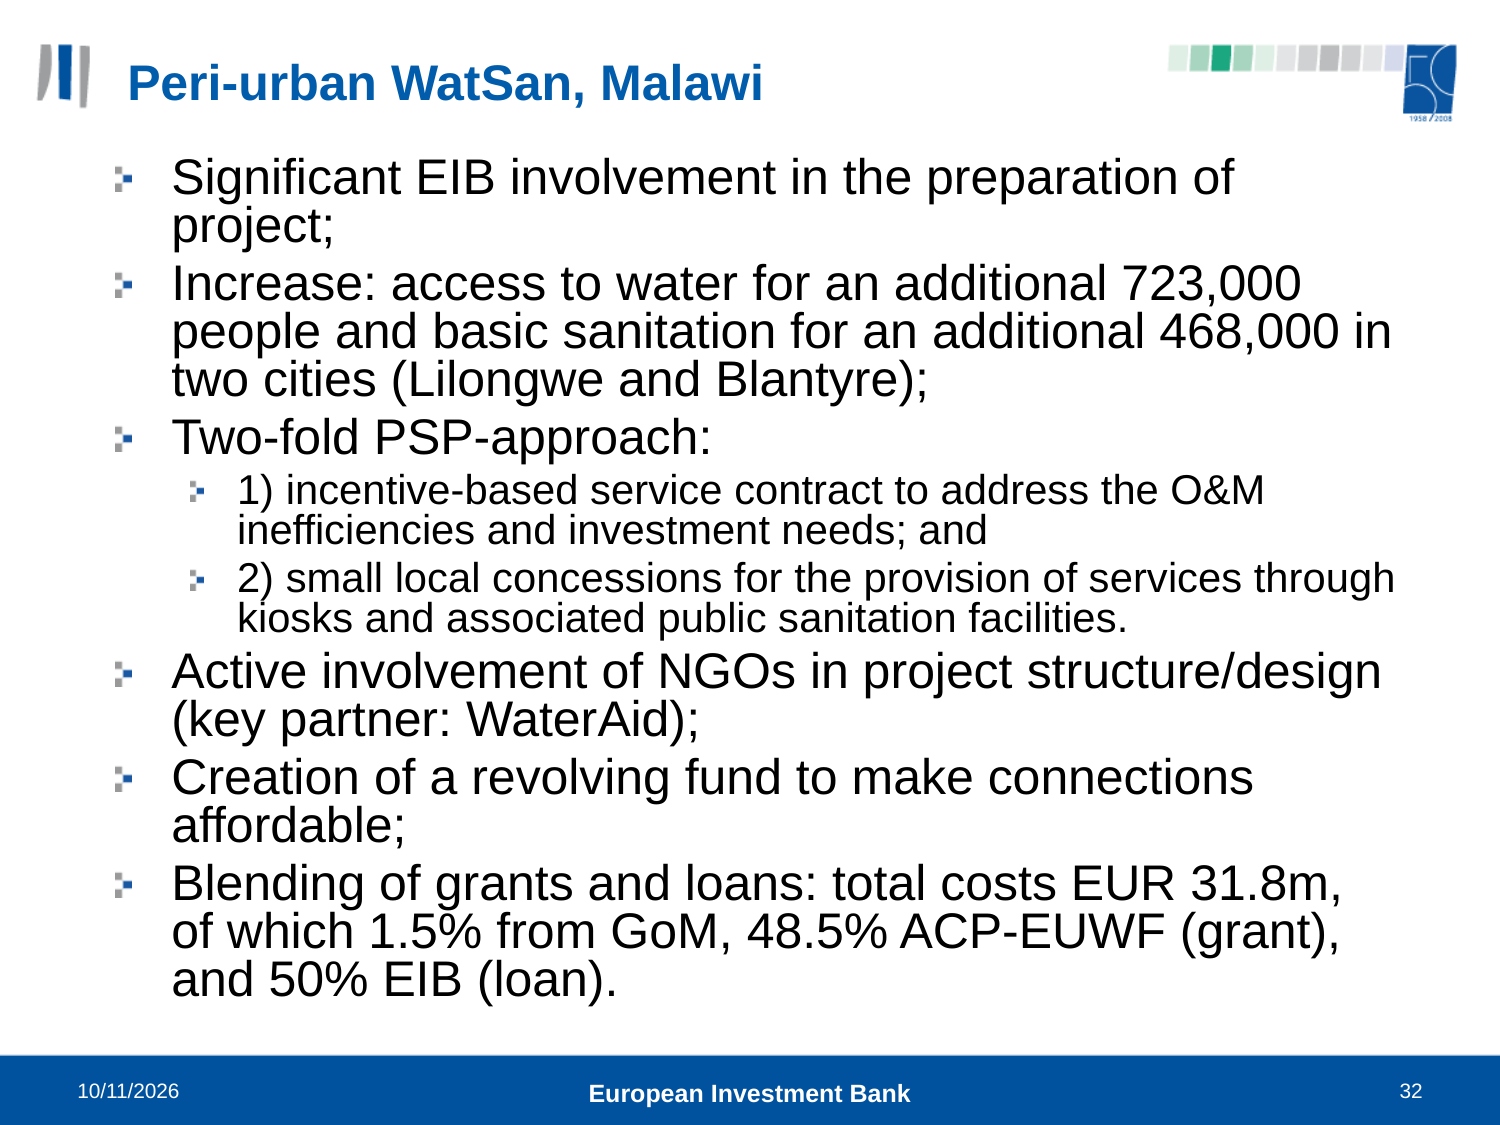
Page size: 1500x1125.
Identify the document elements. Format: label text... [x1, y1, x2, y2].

list Significant EIB involvement in the preparation of project; Increase: access to water for an additional 723,000 people and basic sanitation for an additional 468,000 in two cities (Lilongwe and Blantyre); Two-fold PSP-approach: 1) incentive-based service contract to address the O&M inefficiencies and investment needs; and 2) small local concessions for the provision of services through kiosks and associated public sanitation facilities. Active involvement of NGOs in project structure/design (key partner: WaterAid); Creation of a revolving fund to make connections affordable; Blending of grants and loans: total costs EUR 31.8m, of which 1.5% from GoM, 48.5% ACP-EUWF (grant), and 50% EIB (loan). [100, 148, 1412, 1036]
picture [0, 0, 1500, 1125]
footer European Investment Bank [229, 1070, 1271, 1125]
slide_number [62, 1070, 226, 1125]
slide_number 32 [1274, 1070, 1438, 1125]
title Peri-urban WatSan, Malawi [111, 42, 1270, 185]
